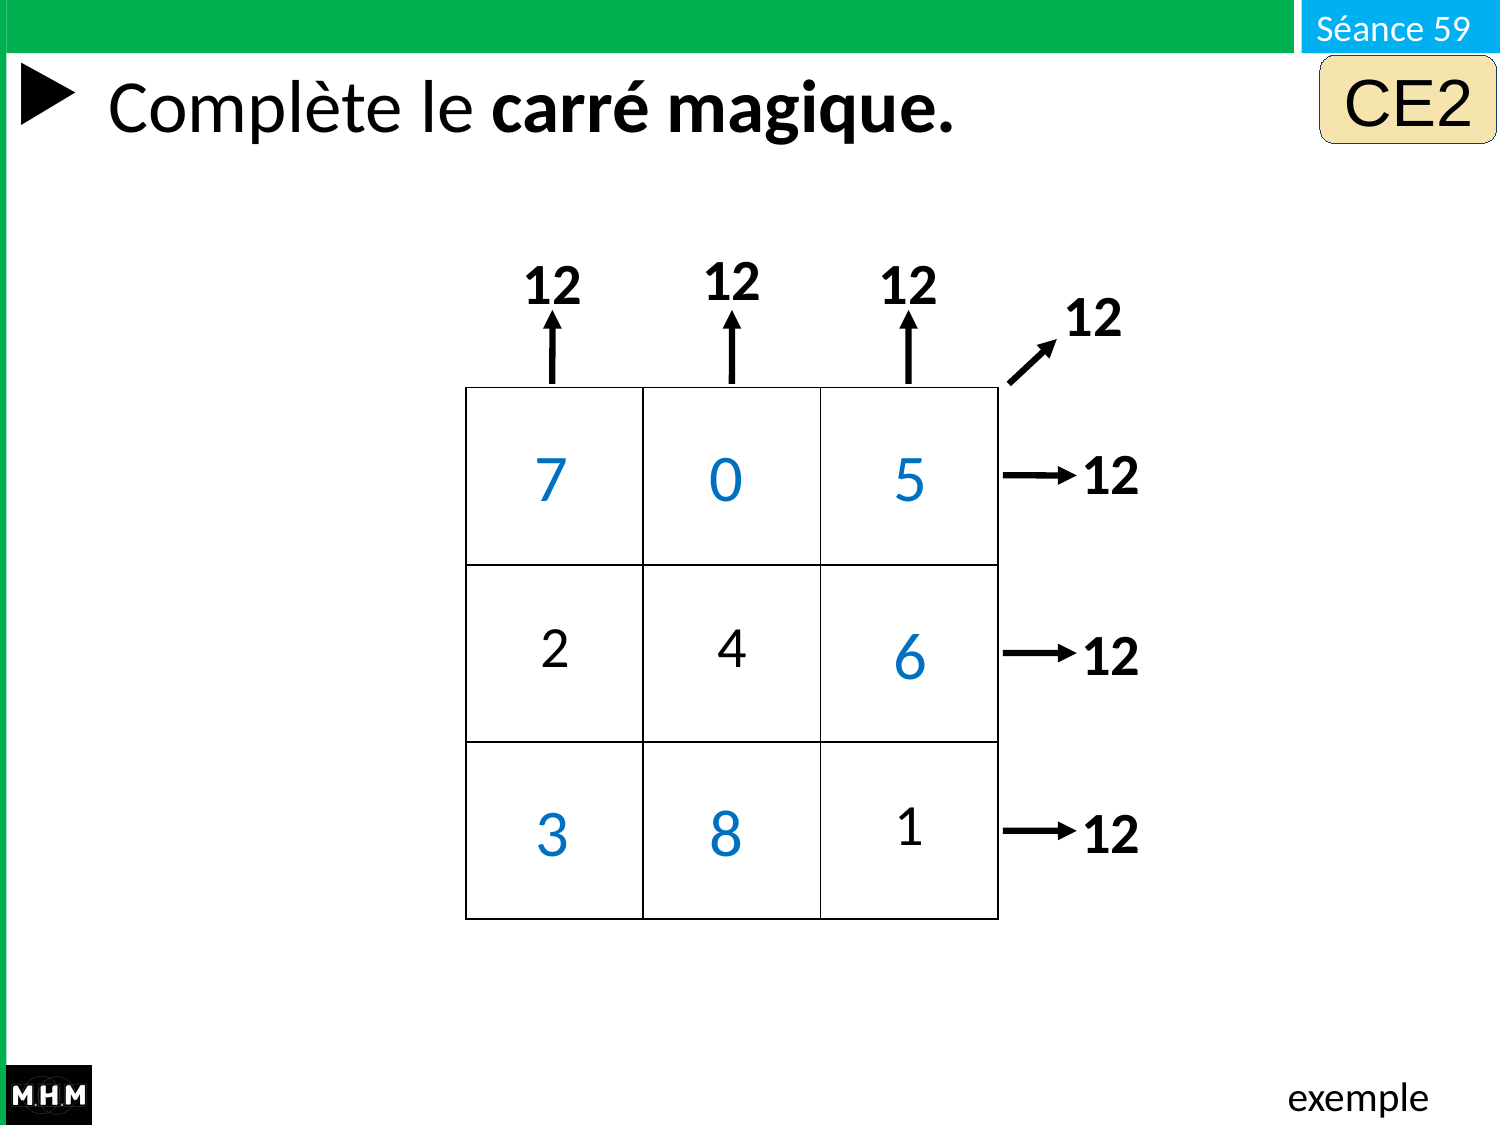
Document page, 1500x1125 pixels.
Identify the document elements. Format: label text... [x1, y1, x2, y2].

text_box 0 [694, 427, 806, 523]
table_header . [821, 388, 997, 564]
text_box exemple [1272, 1068, 1500, 1125]
text_box 6 [878, 605, 990, 700]
text_box 7 [520, 427, 632, 523]
table_cell . [467, 743, 642, 918]
table_header . [467, 388, 642, 564]
table_cell 4 [644, 566, 820, 741]
text_box 12 [847, 238, 970, 324]
table_cell . [821, 566, 997, 741]
text_box 8 [694, 782, 806, 878]
text_box 12 [491, 238, 613, 324]
text_box CE2 [1319, 55, 1497, 144]
table_header . [644, 388, 820, 564]
text_box 12 [1049, 787, 1172, 873]
text_box 12 [671, 234, 793, 320]
text_box 3 [520, 782, 632, 878]
text_box 12 [1049, 610, 1172, 695]
title Complète le carré magique. [0, 28, 1439, 189]
table_cell 1 [821, 743, 997, 918]
table_cell . [644, 743, 820, 918]
text_box 5 [878, 427, 990, 523]
text_box 12 [1032, 270, 1155, 356]
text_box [1008, 338, 1057, 385]
table_cell 2 [467, 566, 642, 741]
picture [6, 1065, 92, 1125]
text_box 12 [1049, 429, 1172, 514]
